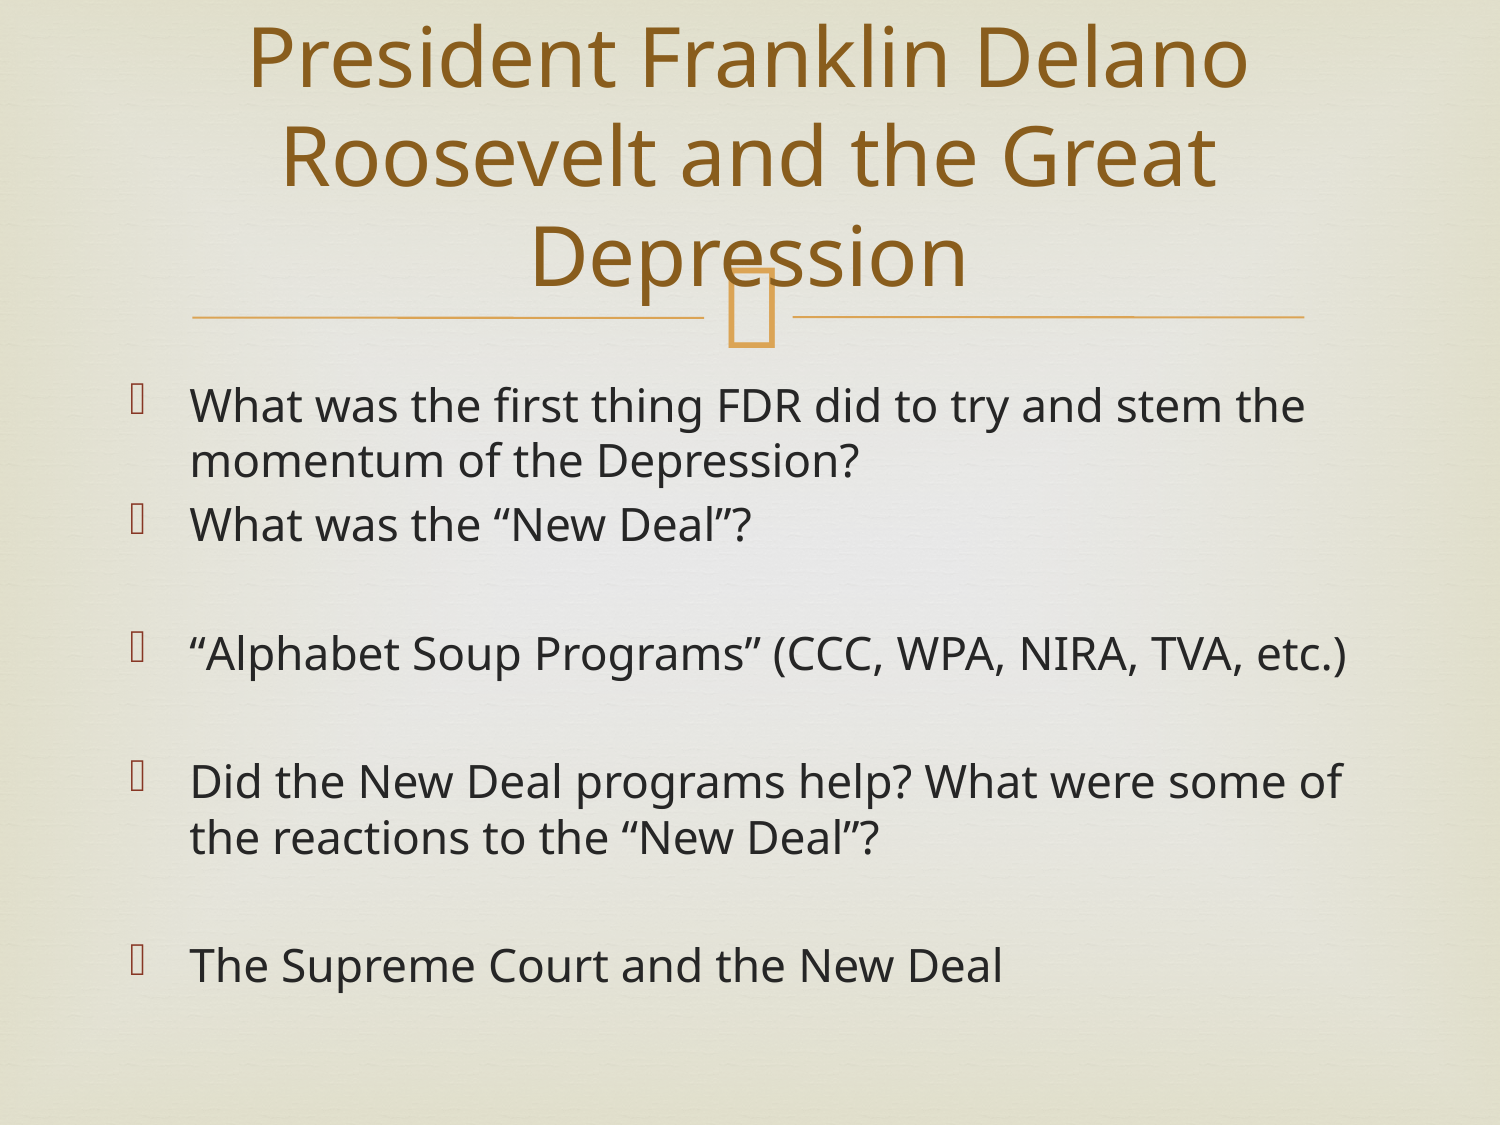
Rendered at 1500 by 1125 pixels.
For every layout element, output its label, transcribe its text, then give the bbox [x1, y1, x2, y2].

list What was the first thing FDR did to try and stem the momentum of the Depression? What was the “New Deal”? “Alphabet Soup Programs” (CCC, WPA, NIRA, TVA, etc.) Did the New Deal programs help? What were some of the reactions to the “New Deal”? The Supreme Court and the New Deal [114, 368, 1386, 1005]
title President Franklin Delano Roosevelt and the Great Depression [112, 40, 1386, 267]
